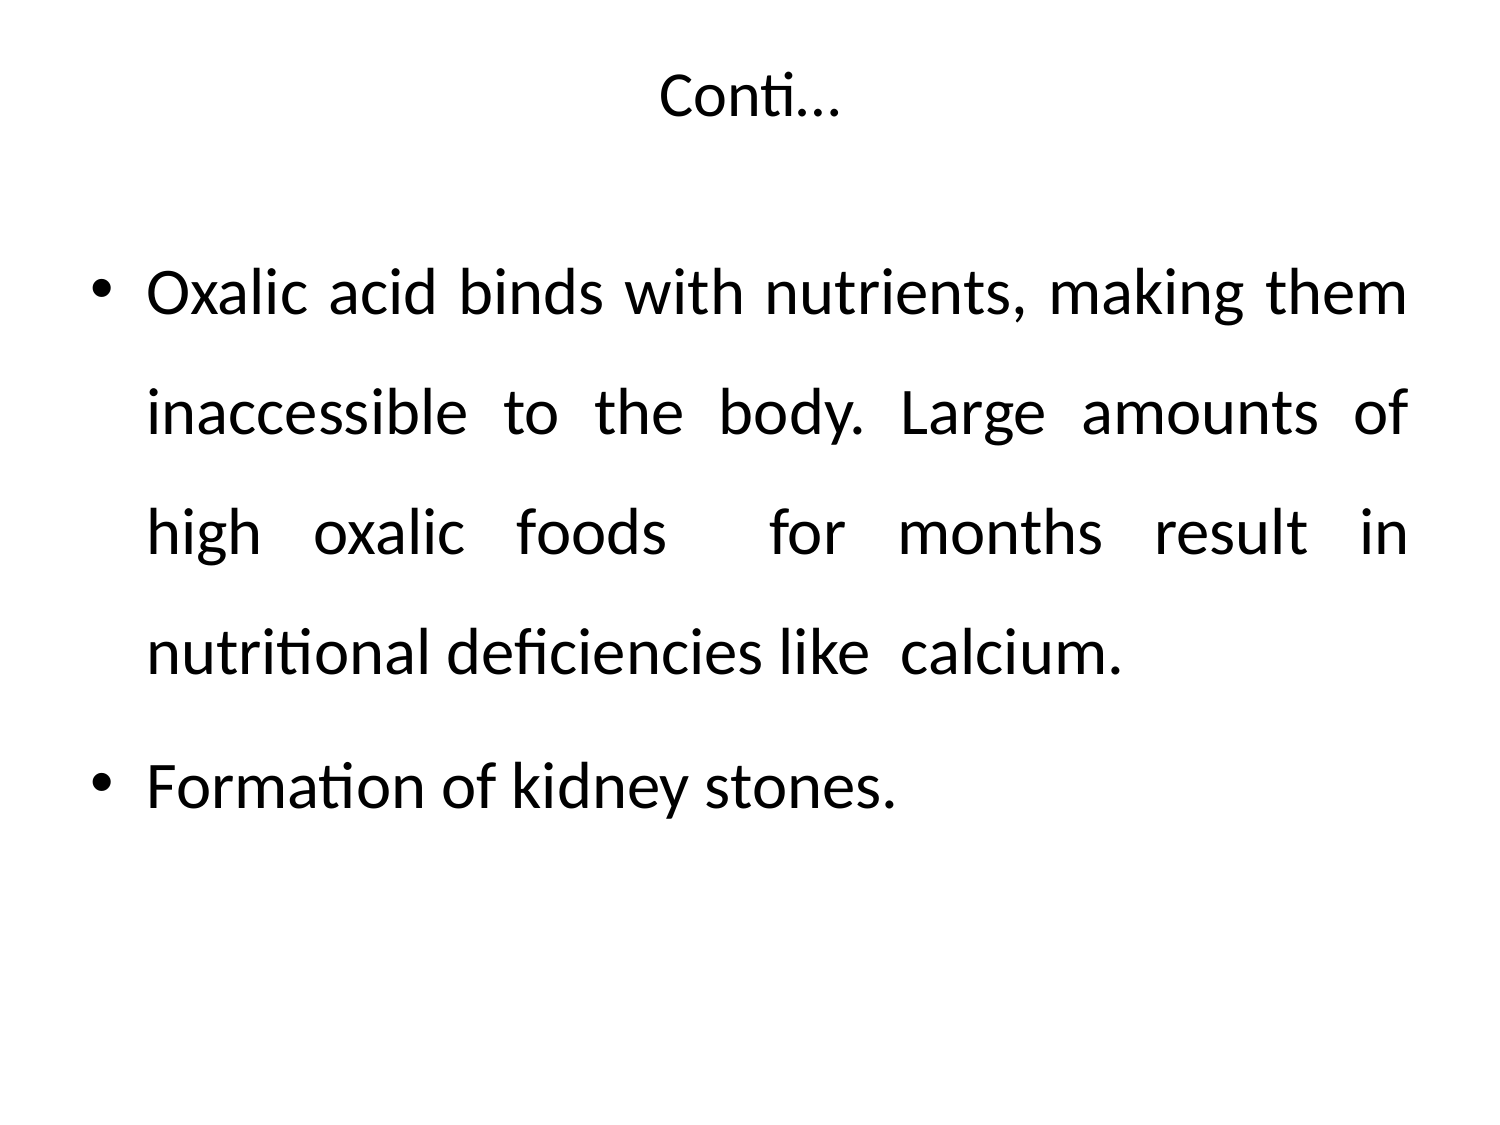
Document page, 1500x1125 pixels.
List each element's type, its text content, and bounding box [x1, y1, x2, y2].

list Oxalic acid binds with nutrients, making them inaccessible to the body. Large amounts of high oxalic foods for months result in nutritional deficiencies like calcium. Formation of kidney stones. [75, 200, 1425, 1063]
title Conti… [75, 45, 1425, 138]
